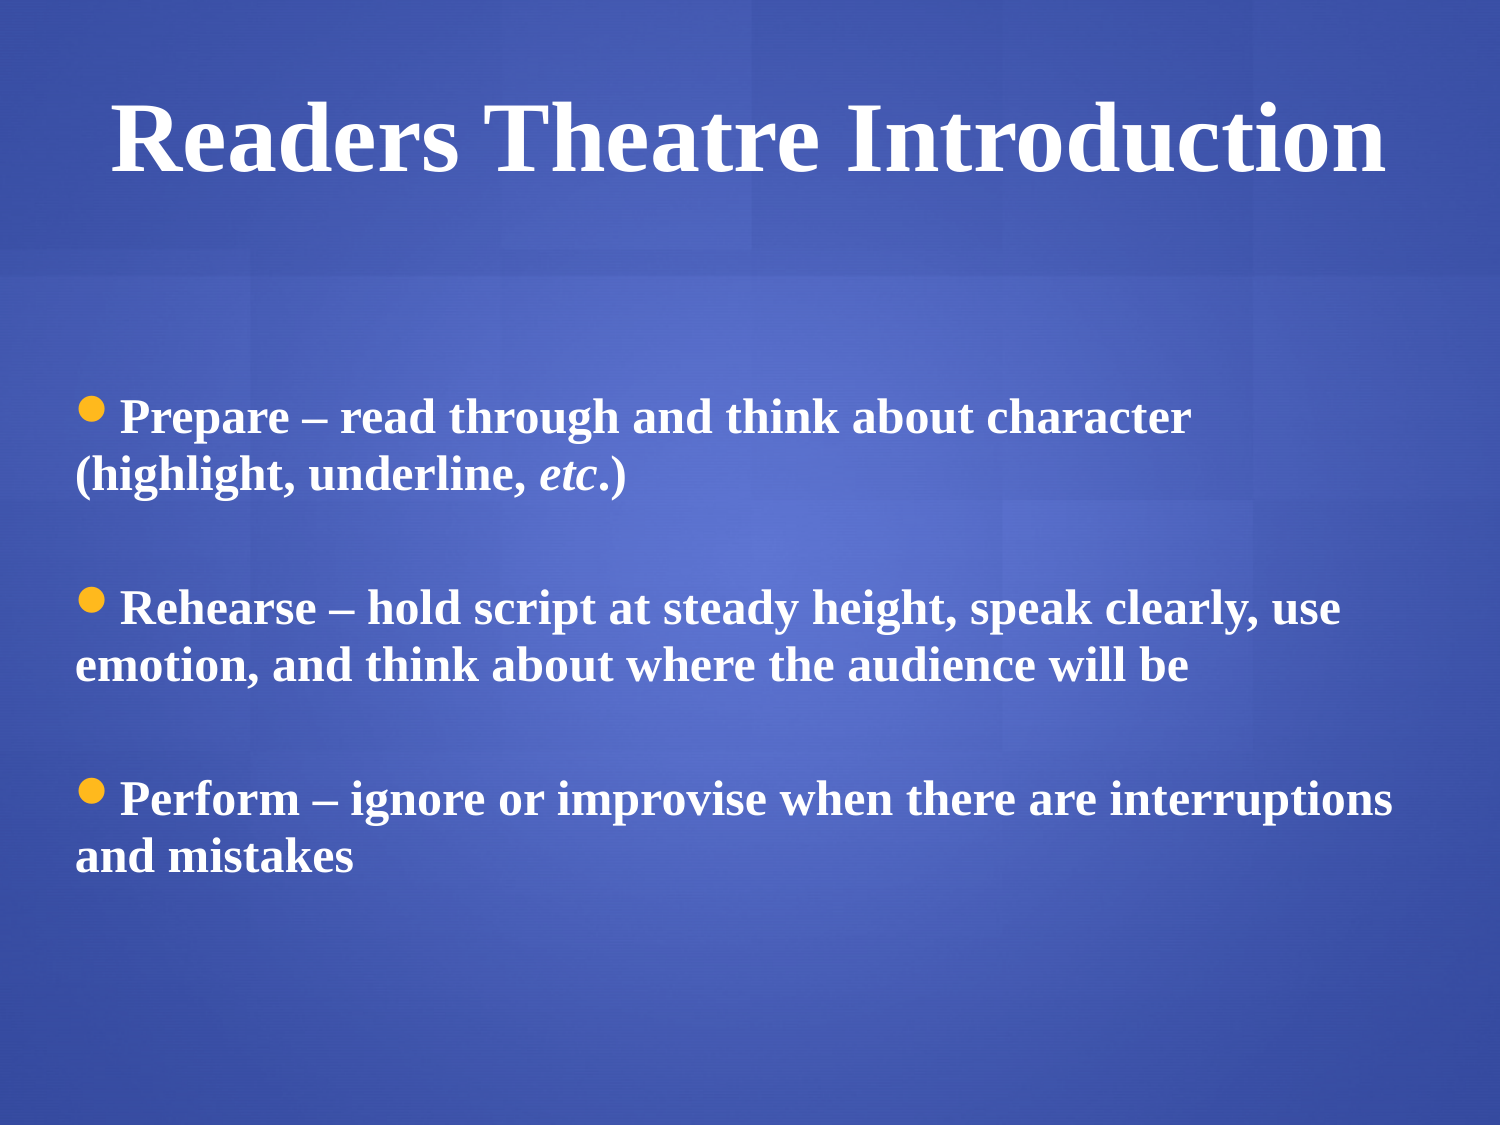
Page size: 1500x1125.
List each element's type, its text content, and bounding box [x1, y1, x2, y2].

subtitle Prepare – read through and think about character (highlight, underline, etc.) Rehearse – hold script at steady height, speak clearly, use emotion, and think about where the audience will be Perform – ignore or improvise when there are interruptions and mistakes [74, 270, 1425, 999]
title Readers Theatre Introduction [74, 51, 1425, 226]
